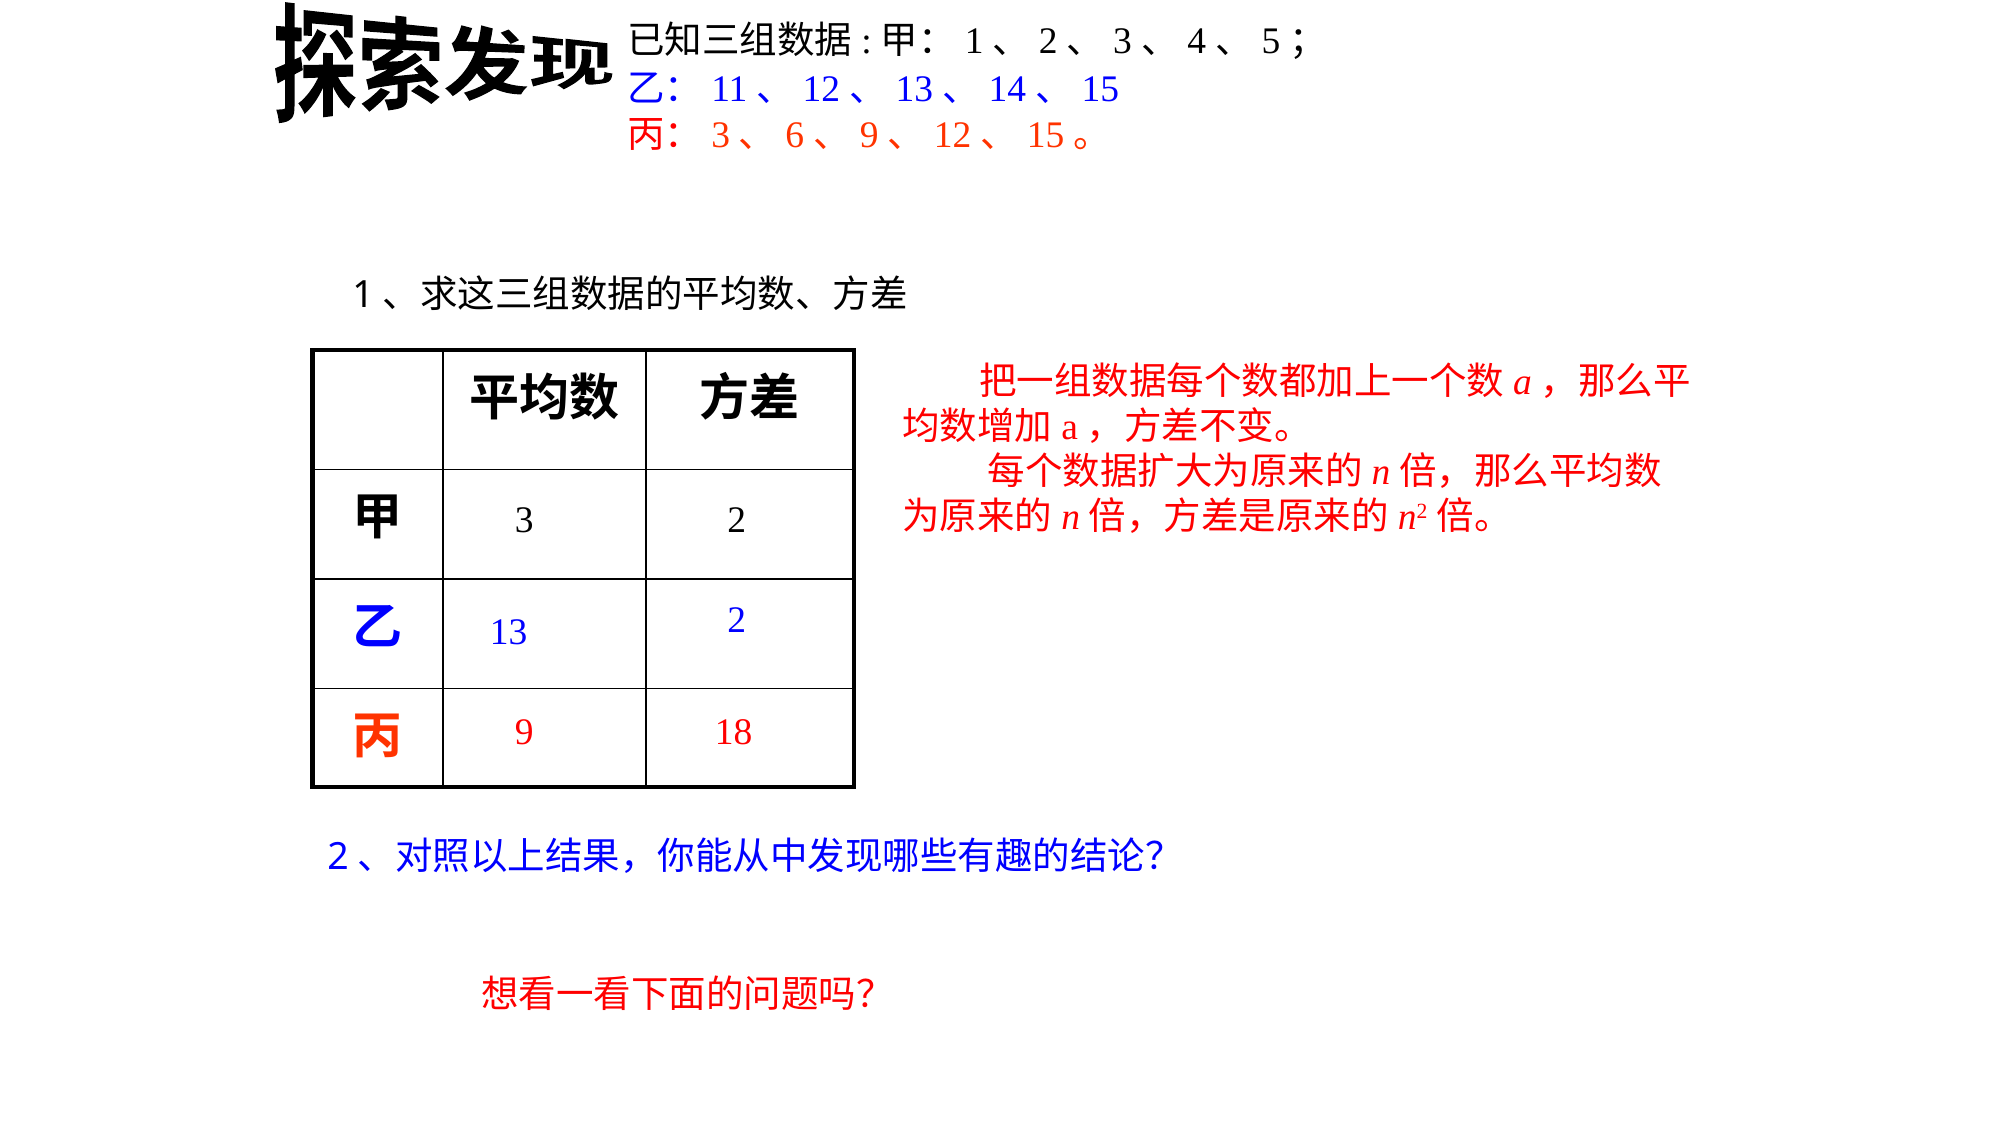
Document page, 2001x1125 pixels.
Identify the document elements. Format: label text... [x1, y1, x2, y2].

text_box 1、求这三组数据的平均数、方差 [337, 262, 1532, 323]
text_box 想看一看下面的问题吗？ [466, 962, 909, 1023]
text_box 已知三组数据:甲：1、2、3、4、5； 乙：11、12、13、14、15 丙：3、6、9、12、15。 [612, 0, 1638, 161]
table_cell 甲 [315, 470, 442, 578]
table_cell 乙 [315, 580, 442, 688]
text_box 2 [712, 487, 788, 548]
table_cell [647, 580, 852, 688]
table_header 平均数 [444, 352, 645, 469]
text_box 9 [499, 699, 575, 760]
table_cell [444, 470, 645, 578]
text_box 2、对照以上结果，你能从中发现哪些有趣的结论？ [312, 824, 1713, 885]
text_box 13 [474, 599, 600, 660]
text_box 18 [699, 699, 800, 760]
text_box 把一组数据每个数都加上一个数a，那么平均数增加a，方差不变。 每个数据扩大为原来的n倍，那么平均数为原来的n倍，方差是原来的n2倍。 [887, 349, 1713, 545]
table_cell [647, 689, 852, 785]
text_box 2 [712, 587, 788, 648]
table_cell [647, 470, 852, 578]
text_box 3 [499, 487, 575, 548]
table_cell [444, 689, 645, 785]
table_cell 丙 [315, 689, 442, 785]
table_header 方差 [647, 352, 852, 469]
table_header [315, 352, 442, 469]
table_cell [444, 580, 645, 688]
